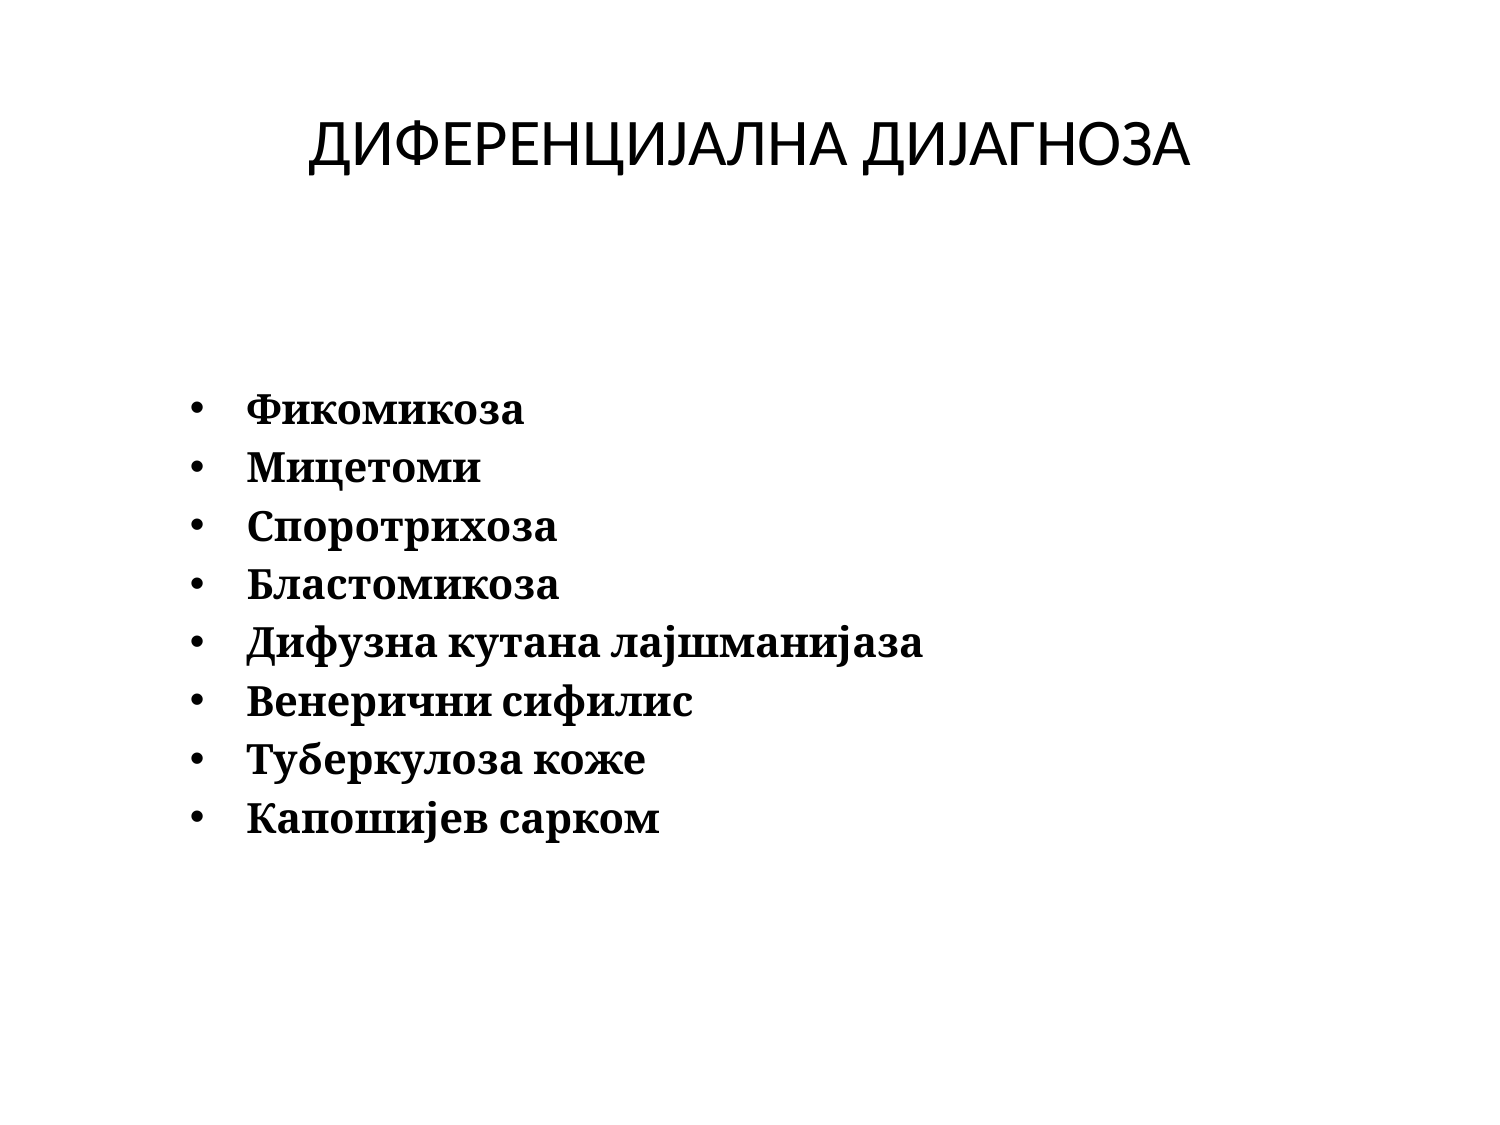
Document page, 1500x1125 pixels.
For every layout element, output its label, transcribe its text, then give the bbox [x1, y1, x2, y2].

title ДИФЕРЕНЦИЈАЛНА ДИЈАГНОЗА [75, 45, 1425, 233]
list Фикомикоза Мицетоми Споротрихоза Бластомикоза Дифузна кутана лајшманијаза Венерични сифилис Туберкулоза коже Капошијев сарком [174, 375, 1413, 1088]
